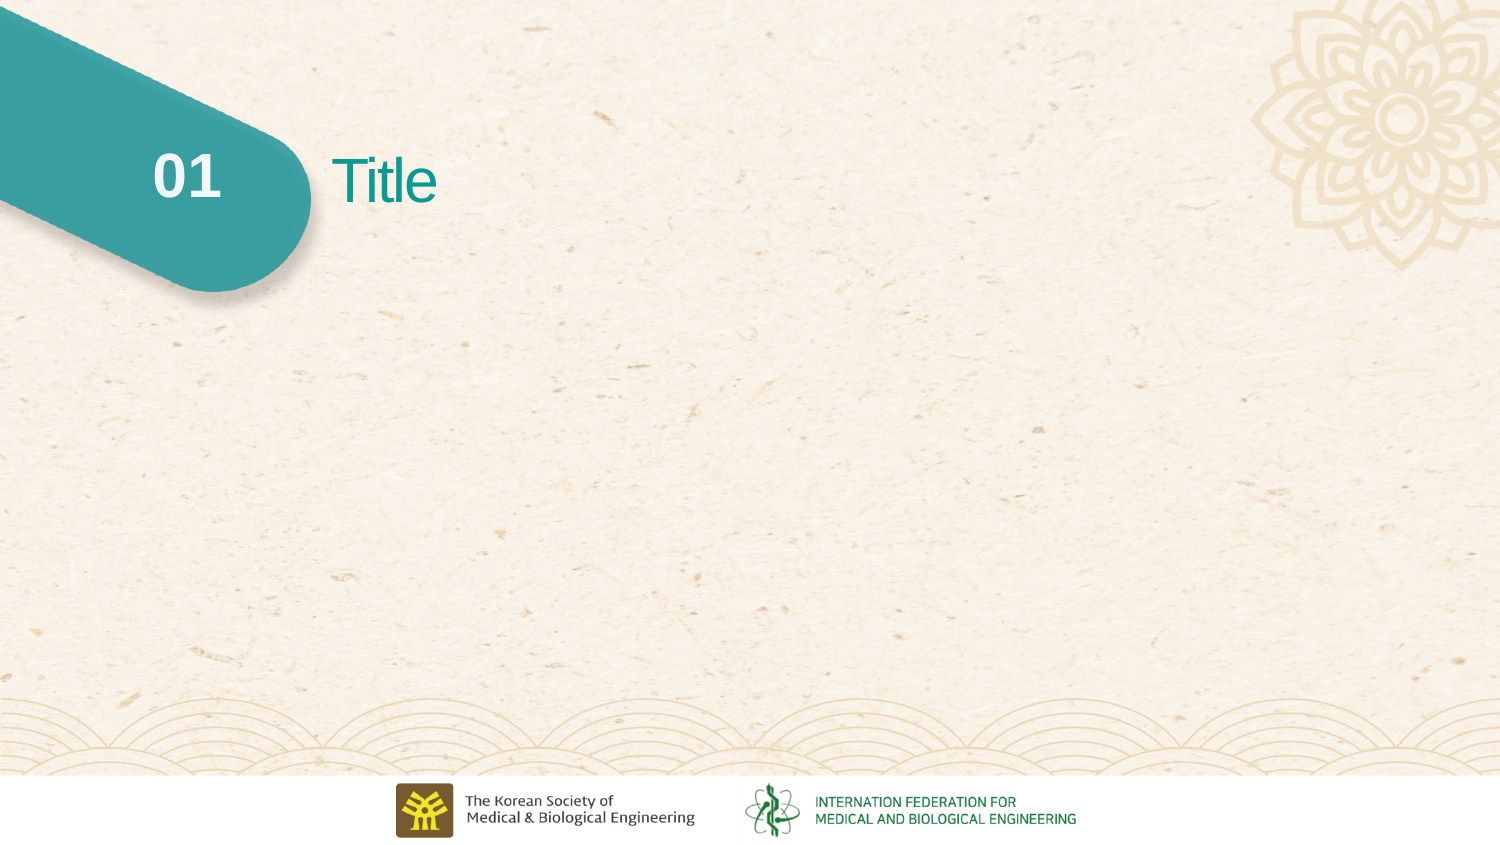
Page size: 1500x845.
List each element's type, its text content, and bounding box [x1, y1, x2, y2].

text_box Title [324, 136, 1500, 232]
text_box 01 [144, 131, 273, 227]
picture [0, 0, 1500, 844]
